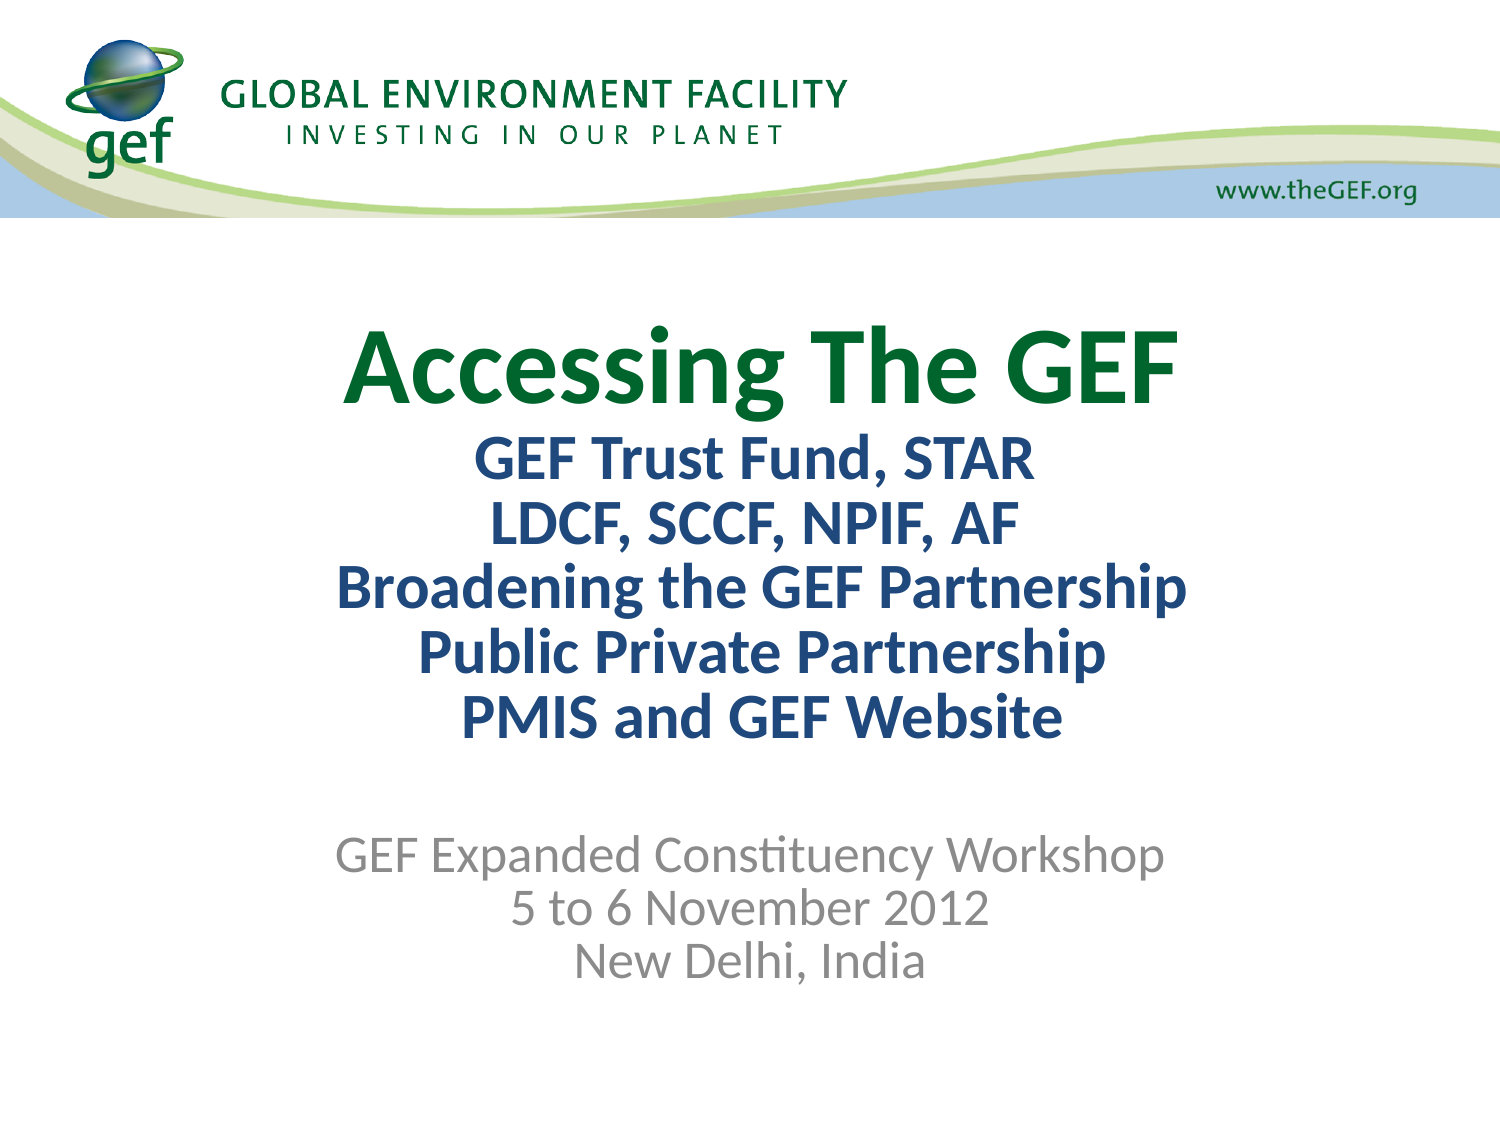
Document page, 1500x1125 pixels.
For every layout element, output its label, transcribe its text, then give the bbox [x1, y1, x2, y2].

title Accessing The GEF GEF Trust Fund, STAR LDCF, SCCF, NPIF, AF Broadening the GEF Partnership Public Private Partnership PMIS and GEF Website [87, 299, 1438, 776]
subtitle GEF Expanded Constituency Workshop 5 to 6 November 2012 New Delhi, India [149, 824, 1351, 1001]
picture [0, 12, 1500, 218]
